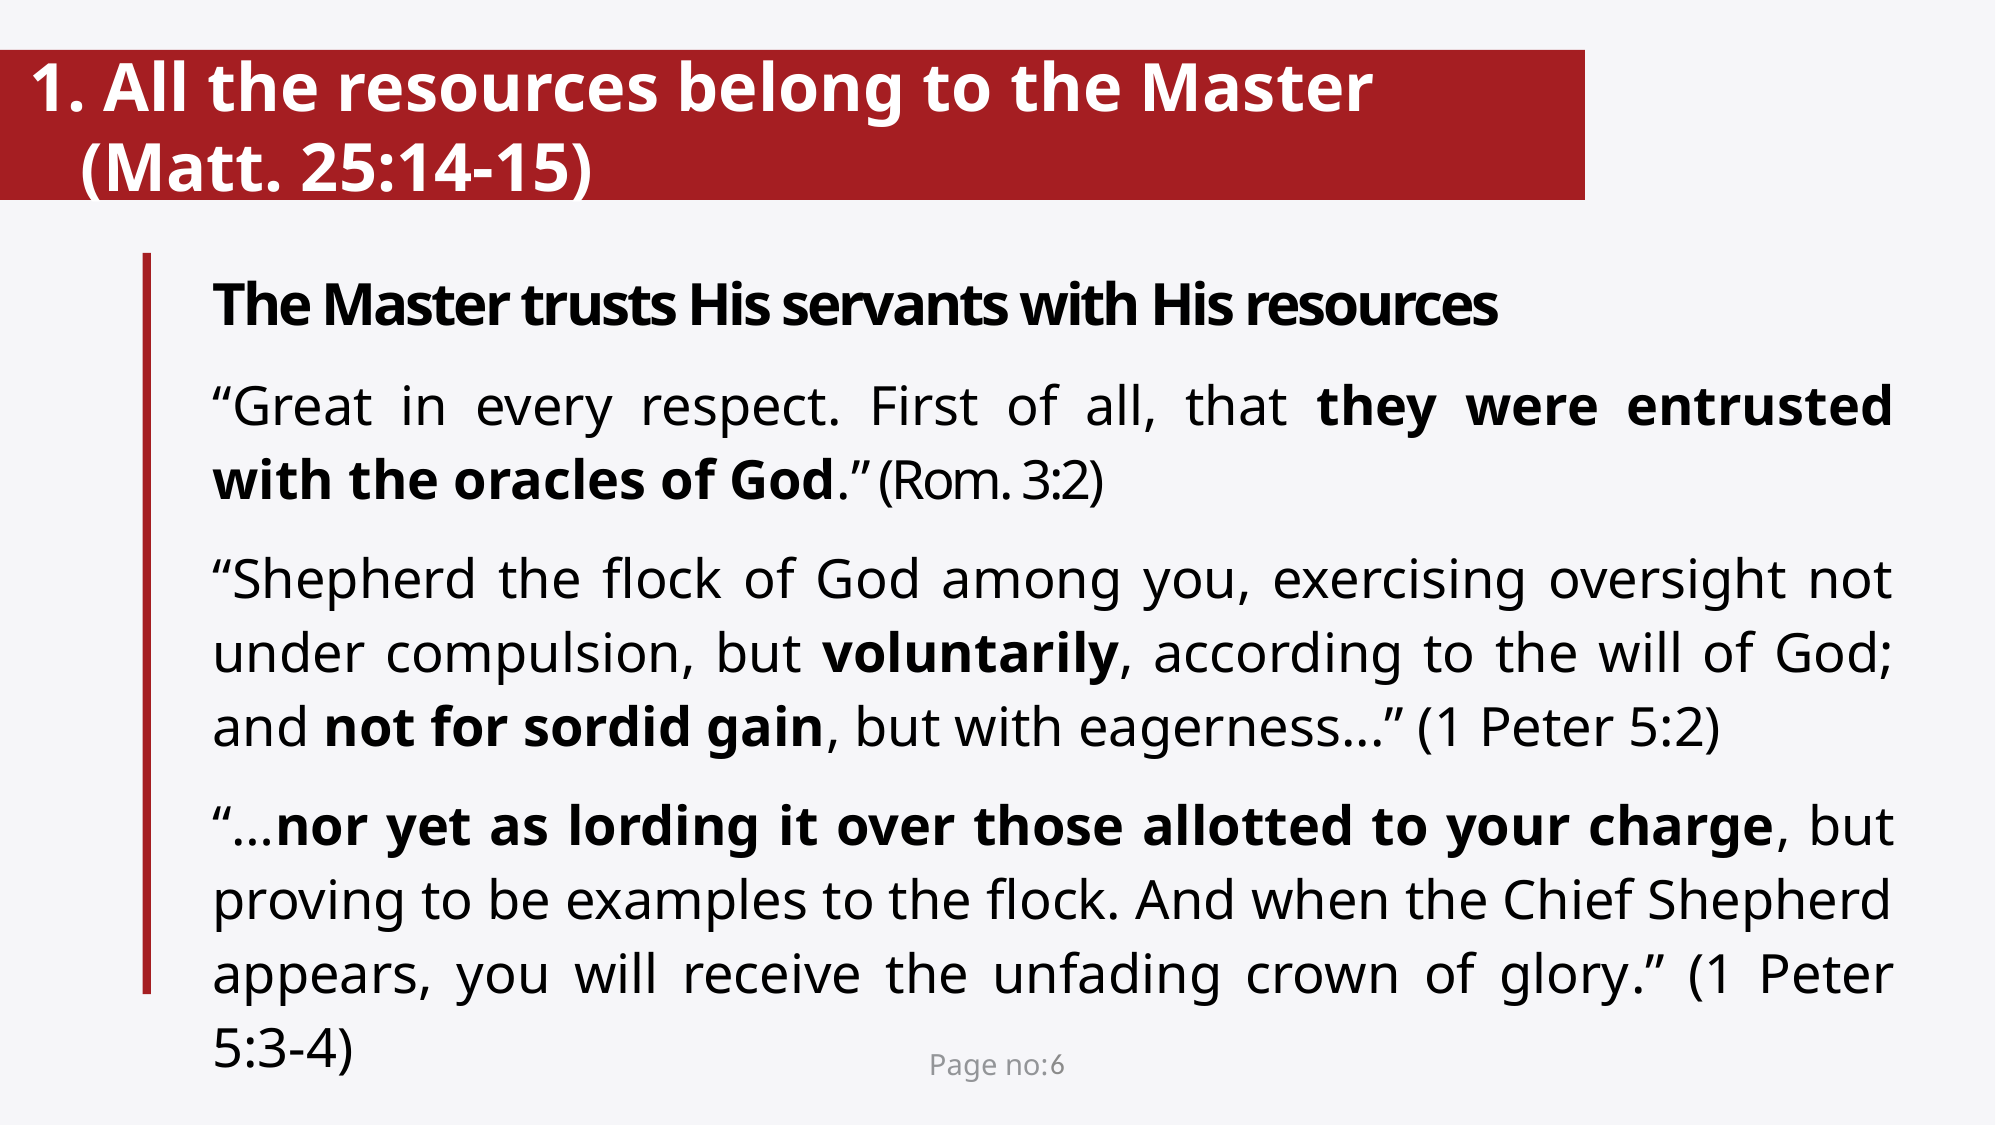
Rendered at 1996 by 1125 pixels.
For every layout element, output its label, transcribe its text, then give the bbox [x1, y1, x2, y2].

title 1. All the resources belong to the Master (Matt. 25:14-15) [14, 62, 1810, 188]
subtitle The Master trusts His servants with His resources “Great in every respect. First of all, that they were entrusted with the oracles of God.” (Rom. 3:2) “Shepherd the flock of God among you, exercising oversight not under compulsion, but voluntarily, according to the will of God; and not for sordid gain, but with eagerness...” (1 Peter 5:2) “…nor yet as lording it over those allotted to your charge, but proving to be examples to the flock. And when the Chief Shepherd appears, you will receive the unfading crown of glory.” (1 Peter 5:3-4) [197, 249, 1910, 1000]
